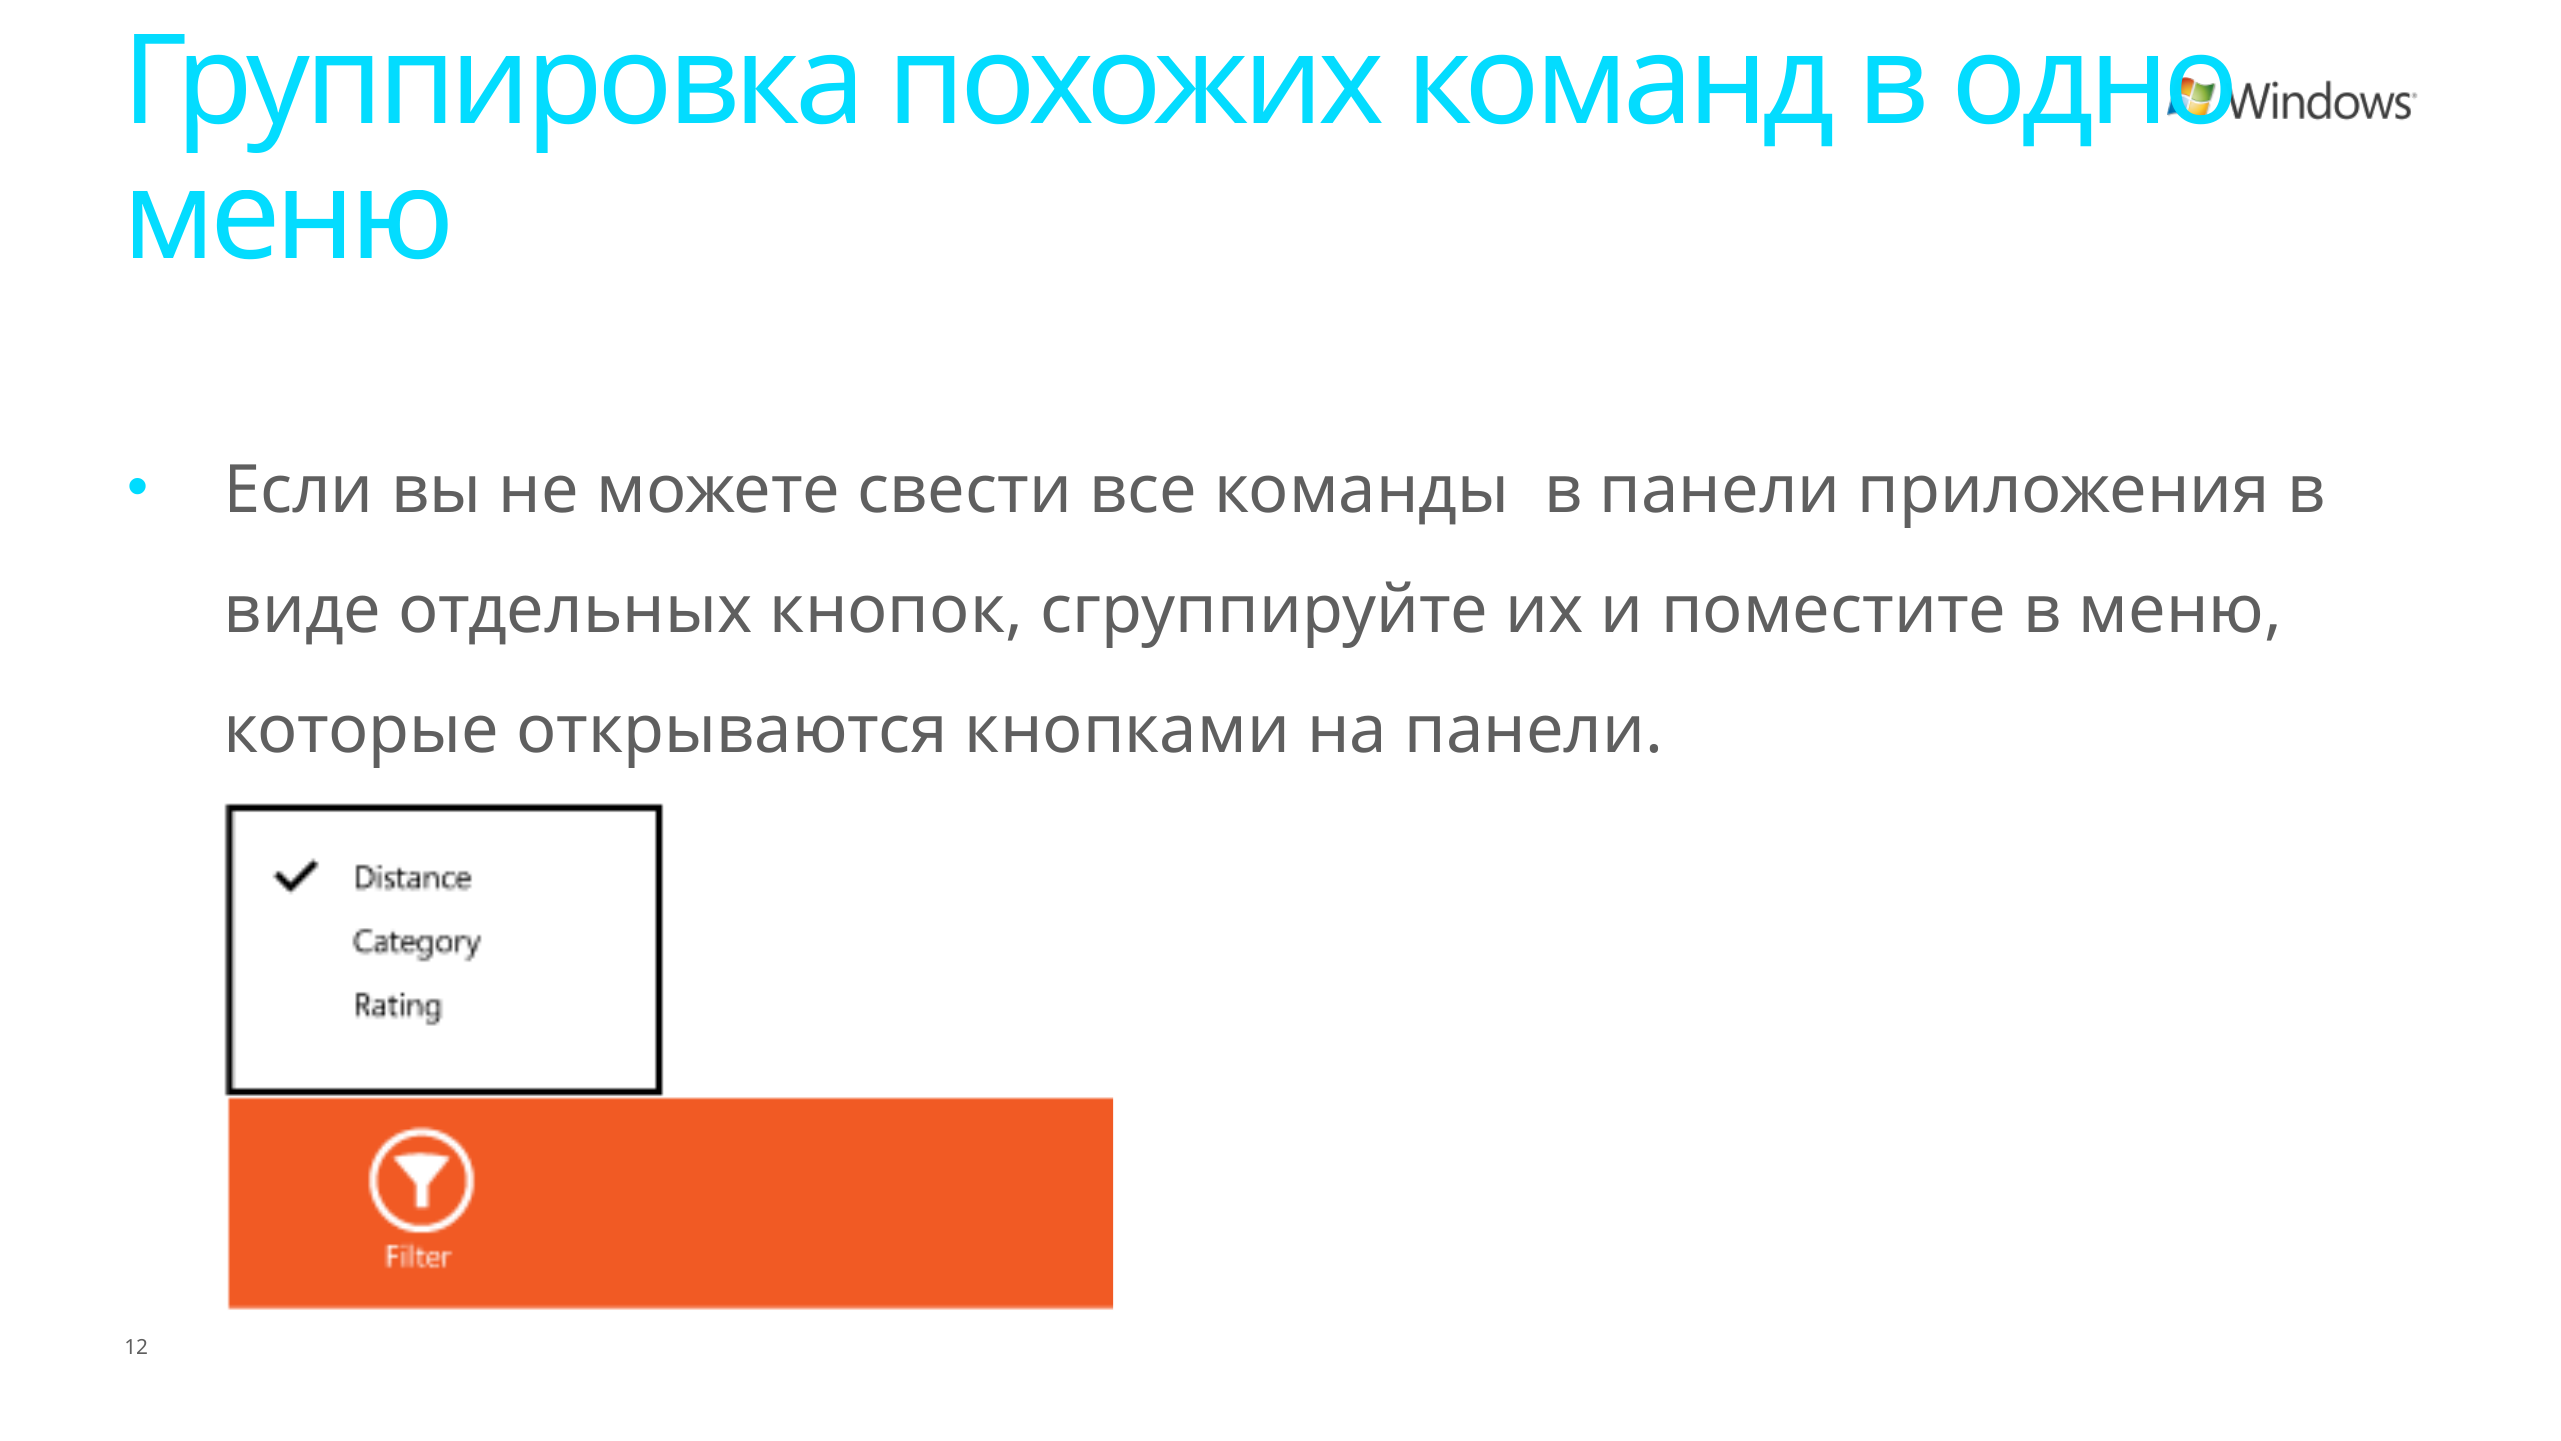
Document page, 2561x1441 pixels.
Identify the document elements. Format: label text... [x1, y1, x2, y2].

list Если вы не можете свести все команды в панели приложения в виде отдельных кнопок, сгруппируйте их и поместите в меню, которые открываются кнопками на панели. [127, 405, 2470, 755]
picture [198, 777, 1114, 1393]
title Группировка похожих команд в одно меню [122, 48, 2465, 286]
